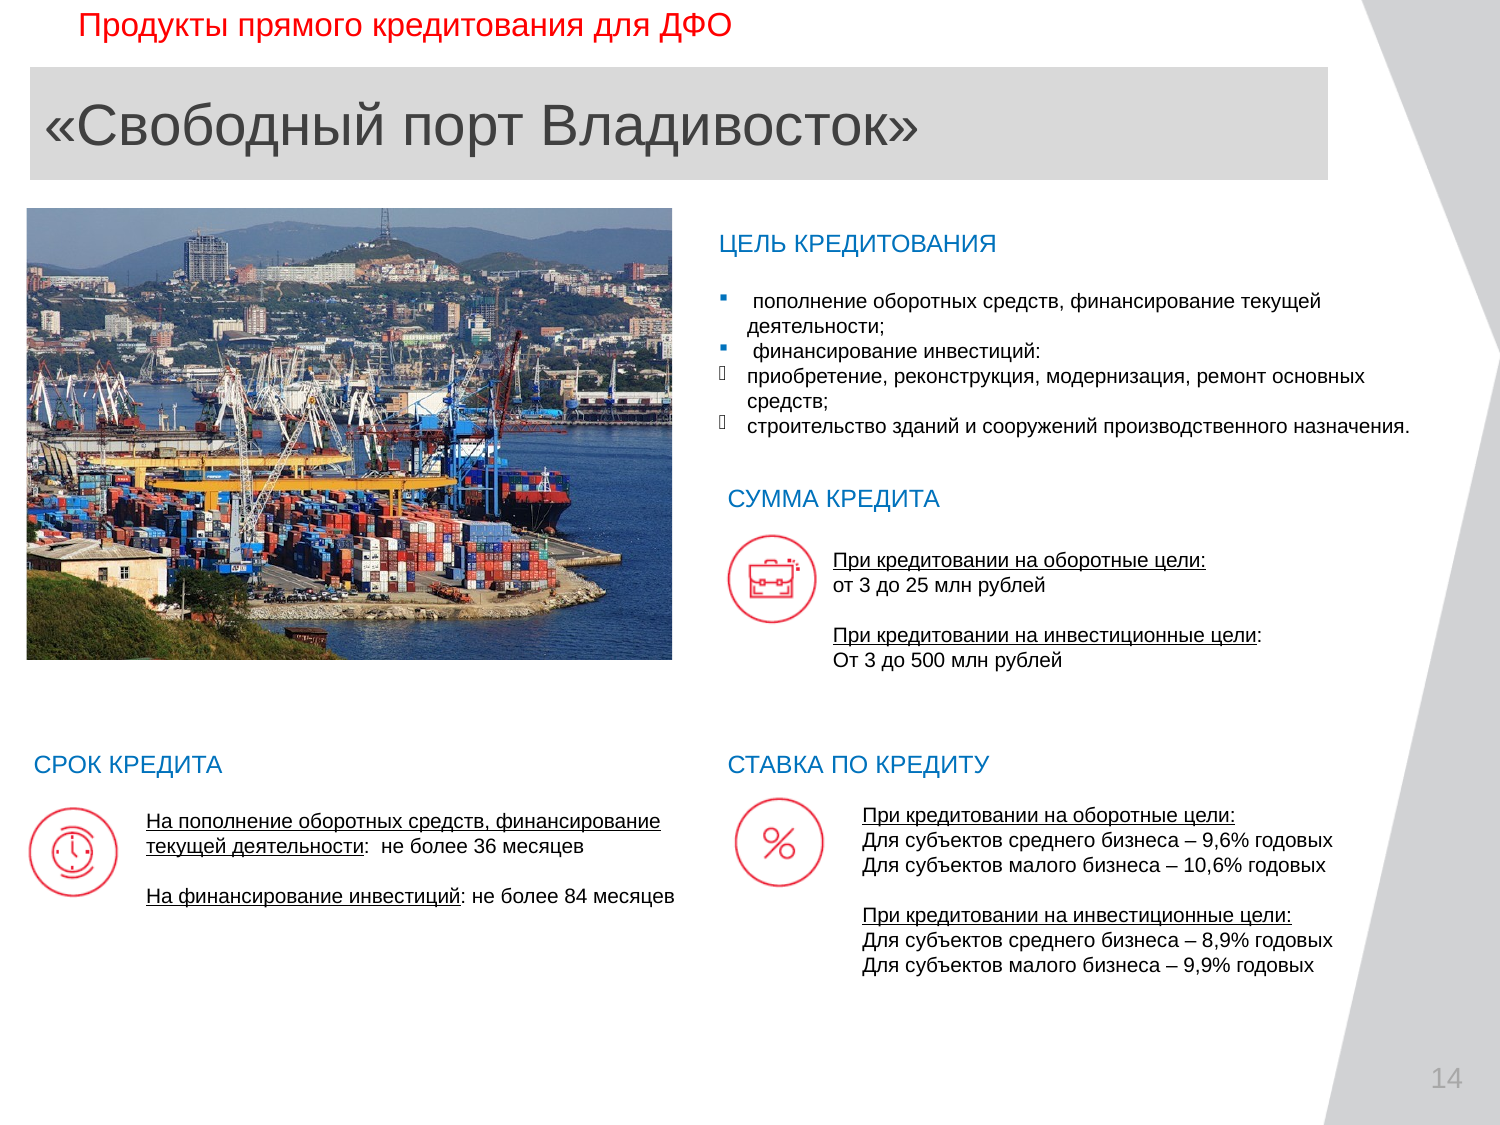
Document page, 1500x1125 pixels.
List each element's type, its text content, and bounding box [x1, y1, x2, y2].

slide_number 14 [1128, 1046, 1478, 1107]
text_box СУММА КРЕДИТА [713, 474, 956, 520]
text_box При кредитовании на оборотные цели: Для субъектов среднего бизнеса – 9,6% годовых Для субъектов малого бизнеса – 10,6% годовых При кредитовании на инвестиционные цели: Для субъектов среднего бизнеса – 8,9% годовых Для субъектов малого бизнеса – 9,9% годовых [847, 794, 1349, 1009]
title Продукты прямого кредитования для ДФО [63, 0, 1117, 65]
text_box На пополнение оборотных средств, финансирование текущей деятельности: не более 36 месяцев На финансирование инвестиций: не более 84 месяцев [131, 800, 759, 916]
text_box При кредитовании на оборотные цели: от 3 до 25 млн рублей При кредитовании на инвестиционные цели: От 3 до 500 млн рублей [818, 539, 1341, 679]
table_header «Свободный порт Владивосток» [30, 67, 1328, 180]
picture [0, 0, 1500, 1125]
text_box СТАВКА ПО КРЕДИТУ [713, 741, 1006, 787]
text_box СРОК КРЕДИТА [18, 741, 238, 787]
text_box ЦЕЛЬ КРЕДИТОВАНИЯ пополнение оборотных средств, финансирование текущей деятельности; финансирование инвестиций: приобретение, реконструкция, модернизация, ремонт основных средств; строительство зданий и сооружений производственного назначения. [704, 220, 1447, 495]
